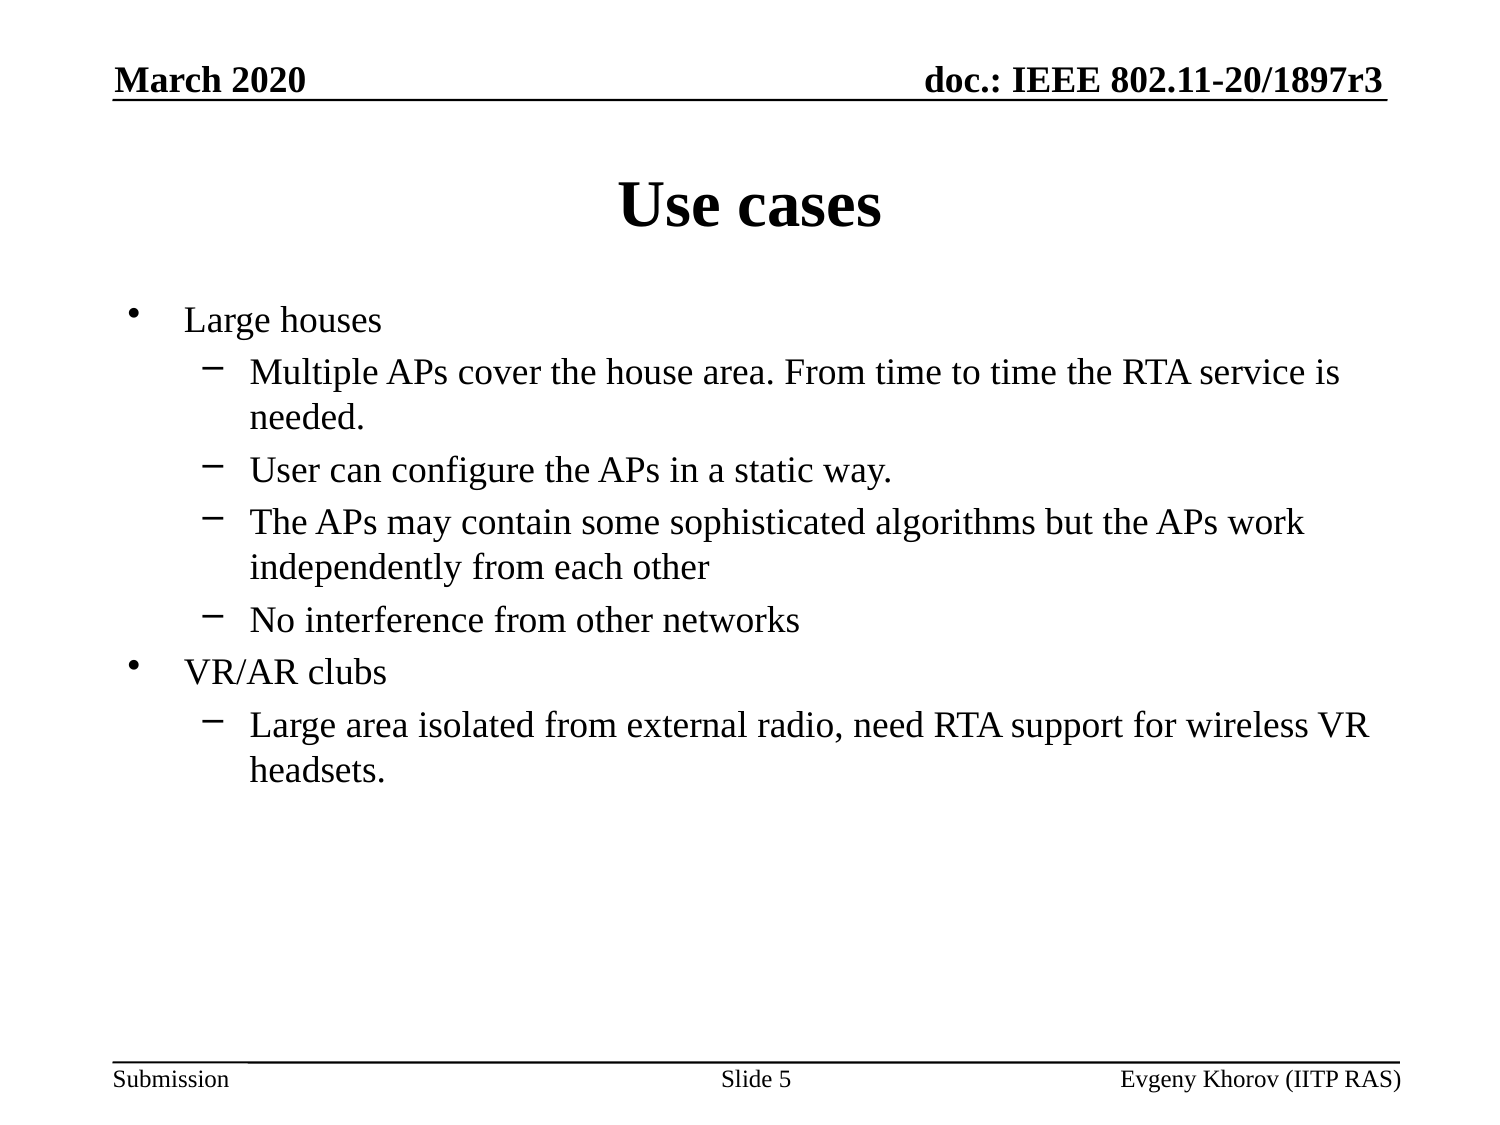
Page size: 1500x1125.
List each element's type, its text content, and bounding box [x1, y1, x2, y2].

title Use cases [112, 112, 1388, 287]
list Large houses Multiple APs cover the house area. From time to time the RTA service is needed. User can configure the APs in a static way. The APs may contain some sophisticated algorithms but the APs work independently from each other No interference from other networks VR/AR clubs Large area isolated from external radio, need RTA support for wireless VR headsets. [112, 287, 1388, 963]
footer Evgeny Khorov (IITP RAS) [949, 1061, 1402, 1093]
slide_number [114, 54, 309, 101]
slide_number 5 [712, 1061, 800, 1093]
